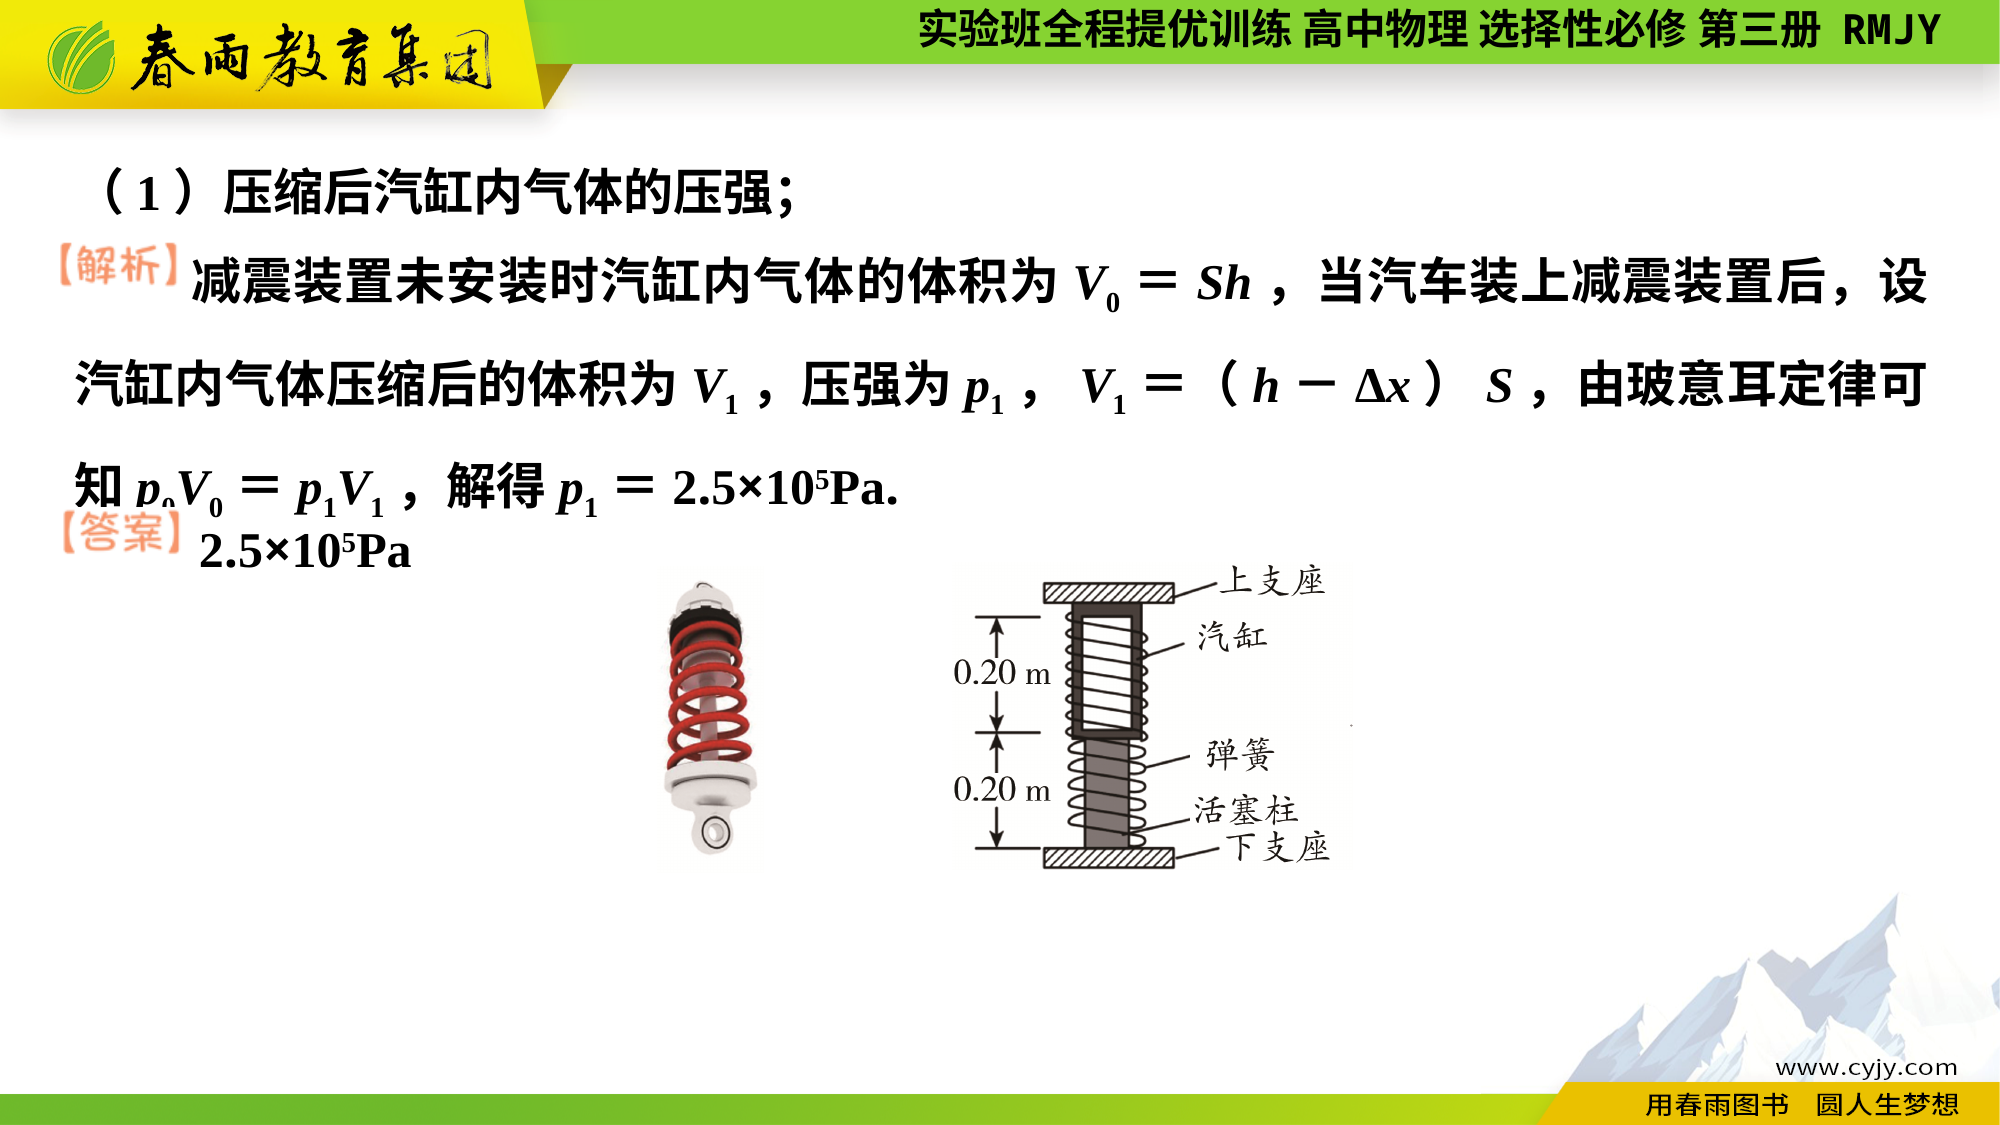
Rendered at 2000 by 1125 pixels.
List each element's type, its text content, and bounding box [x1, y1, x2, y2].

picture [0, 0, 2000, 1125]
list （1）压缩后汽缸内气体的压强； [59, 122, 1944, 208]
text_box 2.5×105Pa [59, 479, 599, 585]
text_box 减震装置未安装时汽缸内气体的体积为V0＝Sh，当汽车装上减震装置后，设汽缸内气体压缩后的体积为V1，压强为p1，V1＝（h－Δx）S，由玻意耳定律可知p0V0＝p1V1，解得p1＝2.5×105Pa. [59, 208, 1944, 531]
